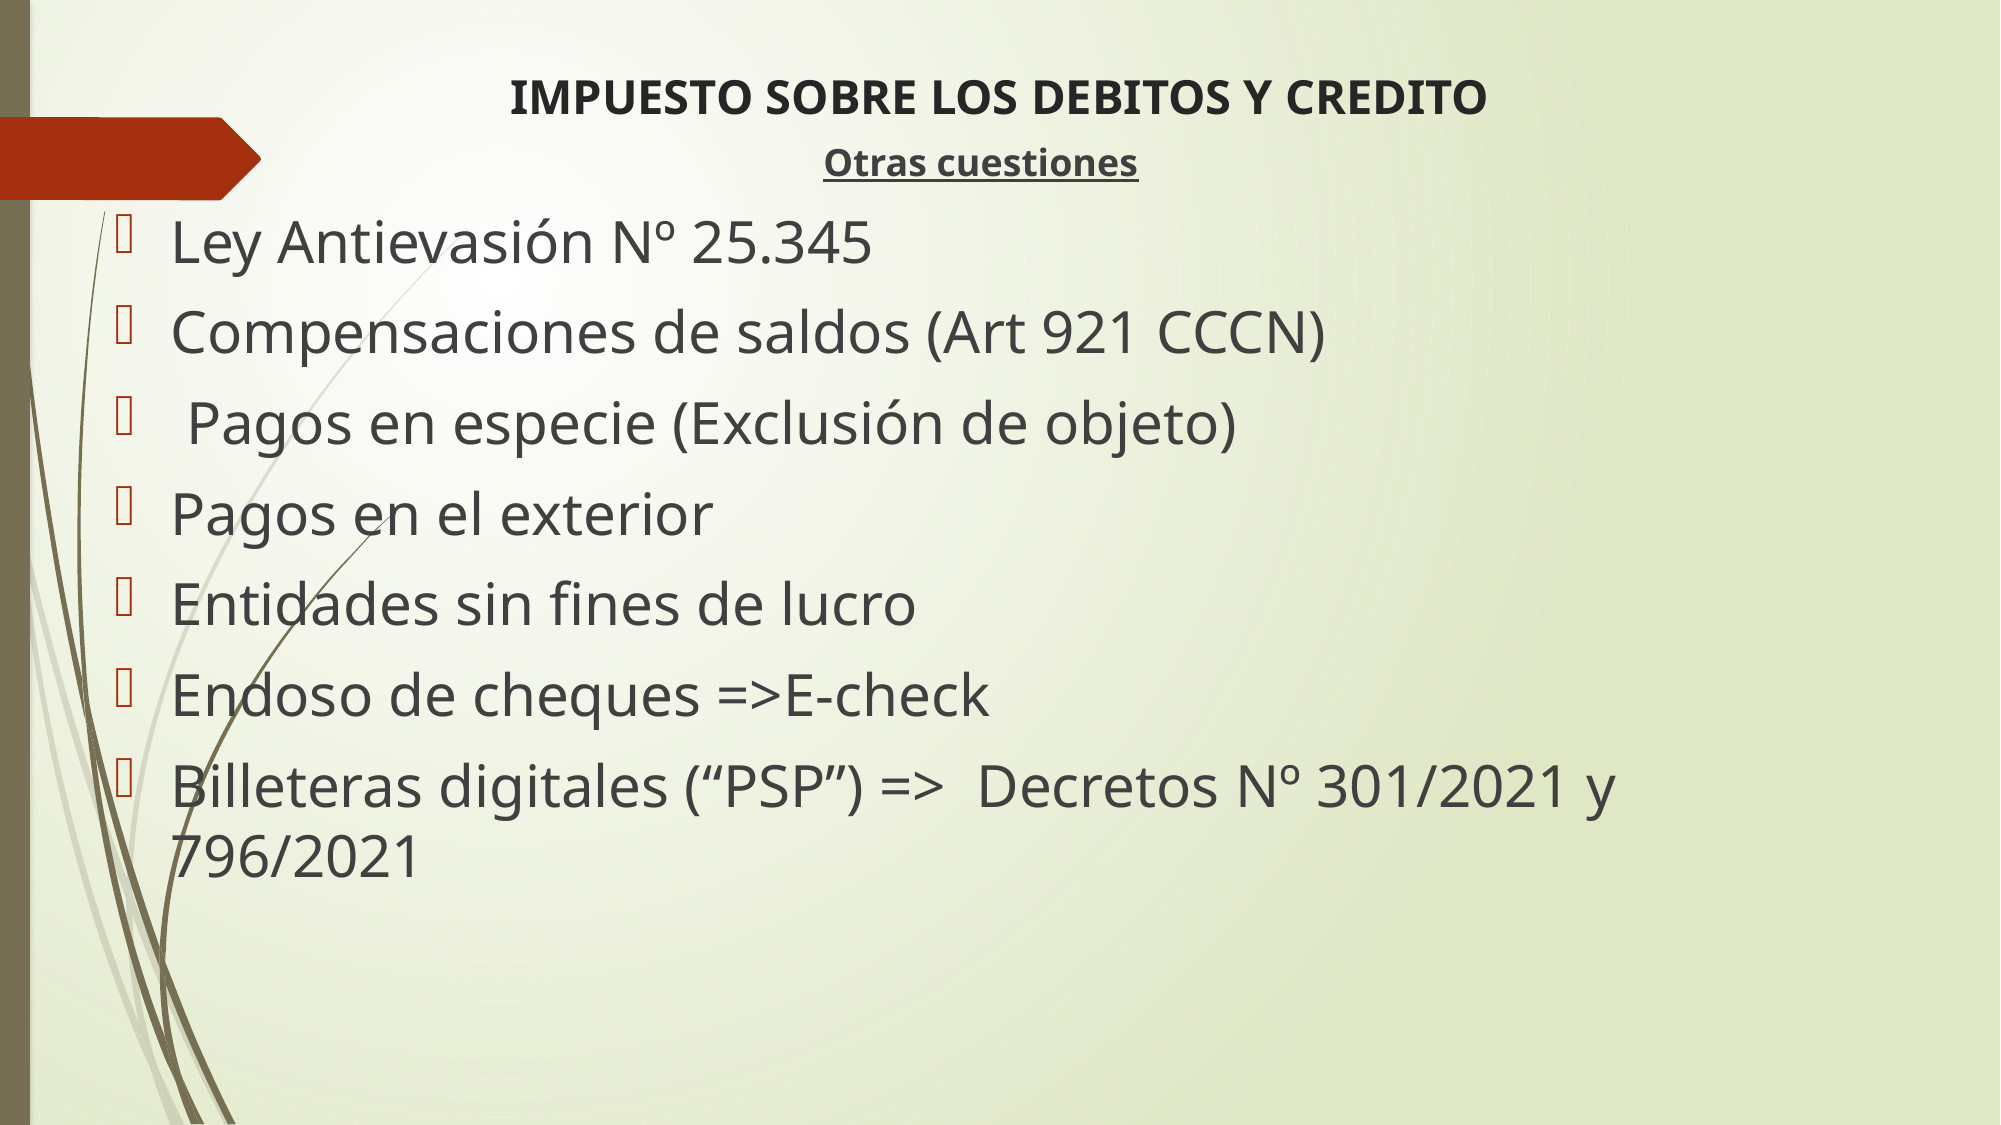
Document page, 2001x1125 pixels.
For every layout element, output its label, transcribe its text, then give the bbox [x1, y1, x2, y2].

title IMPUESTO SOBRE LOS DEBITOS Y CREDITO [137, 59, 1863, 131]
list Otras cuestiones Ley Antievasión Nº 25.345 Compensaciones de saldos (Art 921 CCCN) Pagos en especie (Exclusión de objeto) Pagos en el exterior Entidades sin fines de lucro Endoso de cheques =>E-check Billeteras digitales (“PSP”) => Decretos Nº 301/2021 y 796/2021 [99, 131, 1863, 1014]
